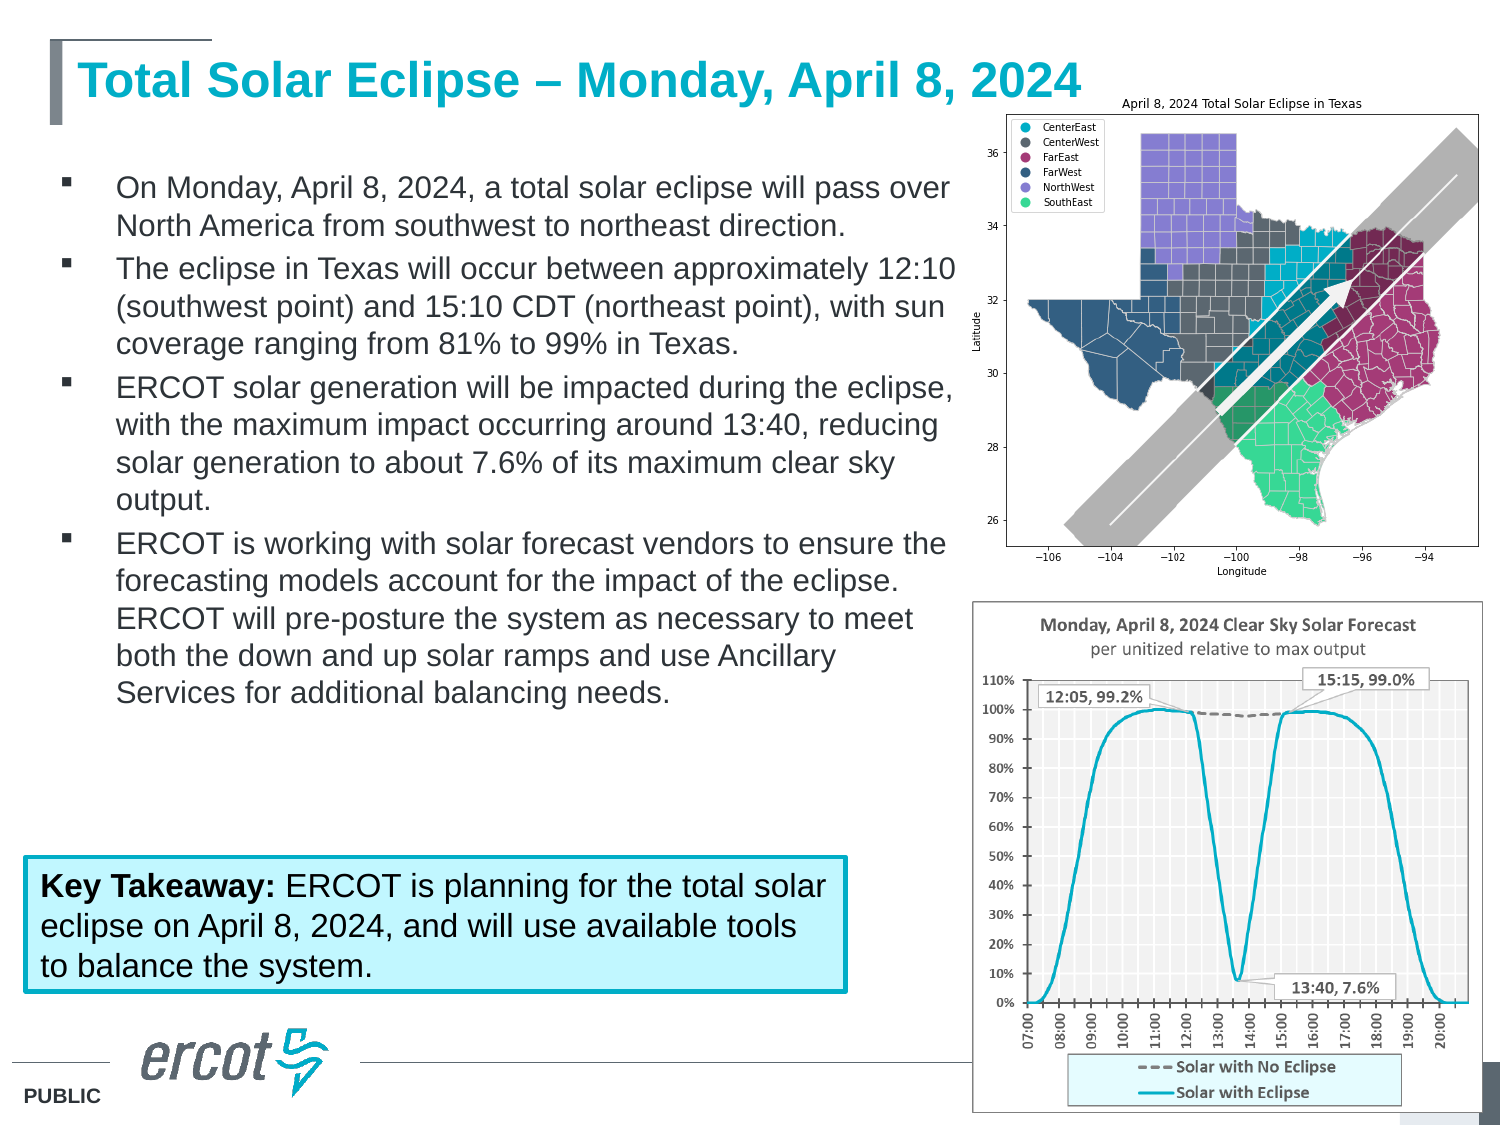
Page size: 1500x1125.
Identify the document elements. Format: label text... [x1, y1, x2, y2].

picture [137, 1024, 332, 1100]
text_box Key Takeaway: ERCOT is planning for the total solar eclipse on April 8, 2024, and will use available tools to balance the system. [25, 856, 846, 992]
picture [971, 98, 1483, 580]
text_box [1218, 278, 1354, 414]
title Total Solar Eclipse – Monday, April 8, 2024 [62, 39, 1450, 122]
list On Monday, April 8, 2024, a total solar eclipse will pass over North America from southwest to northeast direction. The eclipse in Texas will occur between approximately 12:10 (southwest point) and 15:10 CDT (northeast point), with sun coverage ranging from 81% to 99% in Texas. ERCOT solar generation will be impacted during the eclipse, with the maximum impact occurring around 13:40, reducing solar generation to about 7.6% of its maximum clear sky output. ERCOT is working with solar forecast vendors to ensure the forecasting models account for the impact of the eclipse. ERCOT will pre-posture the system as necessary to meet both the down and up solar ramps and use Ancillary Services for additional balancing needs. [14, 122, 1004, 820]
picture [971, 600, 1483, 1114]
